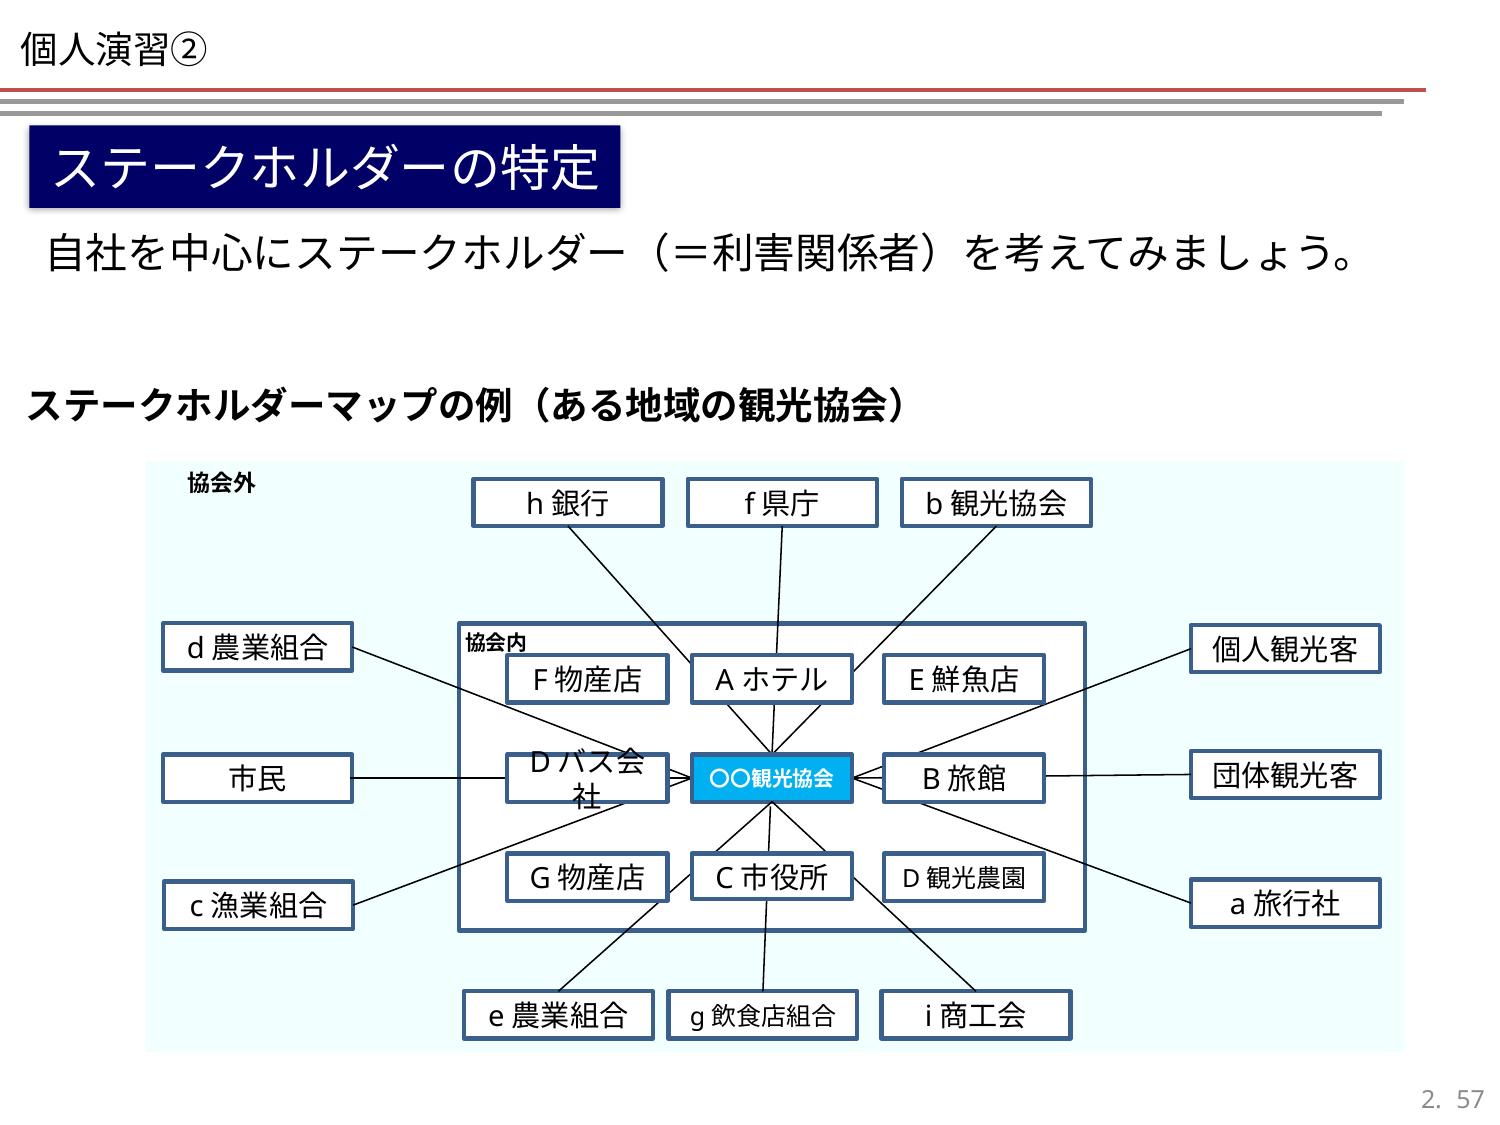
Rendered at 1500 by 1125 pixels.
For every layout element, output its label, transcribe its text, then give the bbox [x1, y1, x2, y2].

text_box 協会外 [150, 461, 294, 504]
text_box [352, 646, 693, 779]
slide_number 56 [1381, 1065, 1500, 1125]
text_box [457, 621, 562, 645]
text_box d農業組合 [161, 621, 354, 673]
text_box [851, 648, 1192, 773]
text_box ステークホルダーマップの例（ある地域の観光協会） [10, 374, 978, 433]
text_box [1001, 621, 1087, 647]
text_box h銀行 [471, 477, 665, 528]
text_box c漁業組合 [162, 879, 355, 931]
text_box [558, 801, 773, 992]
text_box 自社を中心にステークホルダー（＝利害関係者）を考えてみましょう。 [27, 224, 1437, 287]
text_box e農業組合 [462, 989, 655, 1041]
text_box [567, 525, 768, 755]
text_box g飲食店組合 [666, 1000, 859, 1041]
text_box 市民 [161, 752, 347, 804]
text_box [144, 459, 1407, 1054]
text_box 〇〇観光協会 [697, 762, 846, 800]
text_box [981, 913, 1087, 933]
text_box 団体観光客 [1196, 749, 1382, 800]
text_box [771, 525, 997, 755]
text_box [851, 777, 1192, 904]
text_box [457, 915, 553, 933]
text_box b観光協会 [900, 477, 1093, 528]
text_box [352, 788, 693, 906]
text_box a旅行社 [1189, 877, 1382, 929]
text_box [773, 801, 977, 992]
text_box ステークホルダーの特定 [29, 125, 621, 208]
text_box 個人観光客 [1189, 623, 1382, 674]
text_box f県庁 [686, 477, 879, 524]
text_box 協会内 [448, 622, 544, 645]
text_box i商工会 [879, 989, 1073, 1041]
title 個人演習② [5, 18, 1424, 79]
